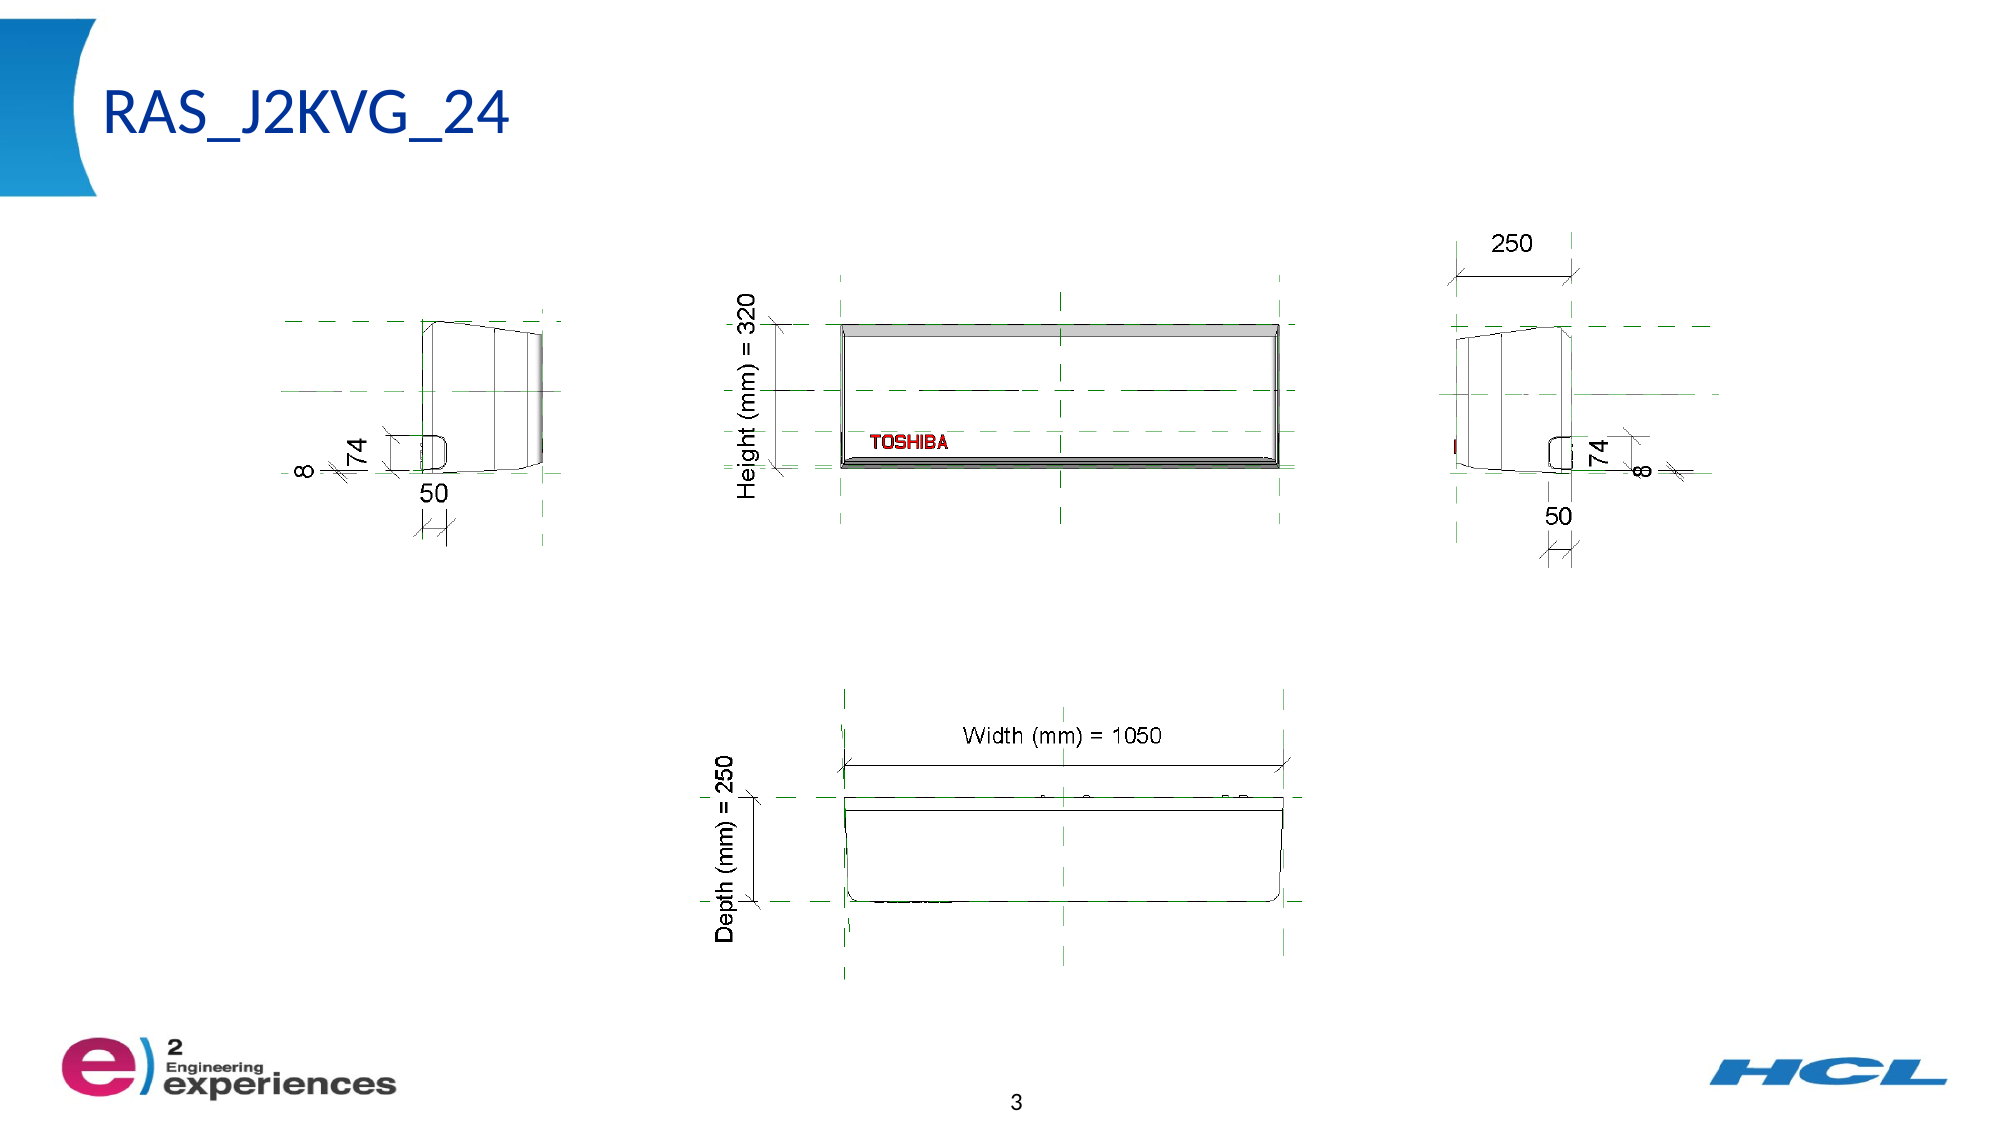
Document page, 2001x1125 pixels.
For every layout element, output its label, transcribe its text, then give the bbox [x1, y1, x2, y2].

text_box RAS_J2KVG_24 [87, 59, 526, 155]
picture [0, 0, 2000, 1125]
